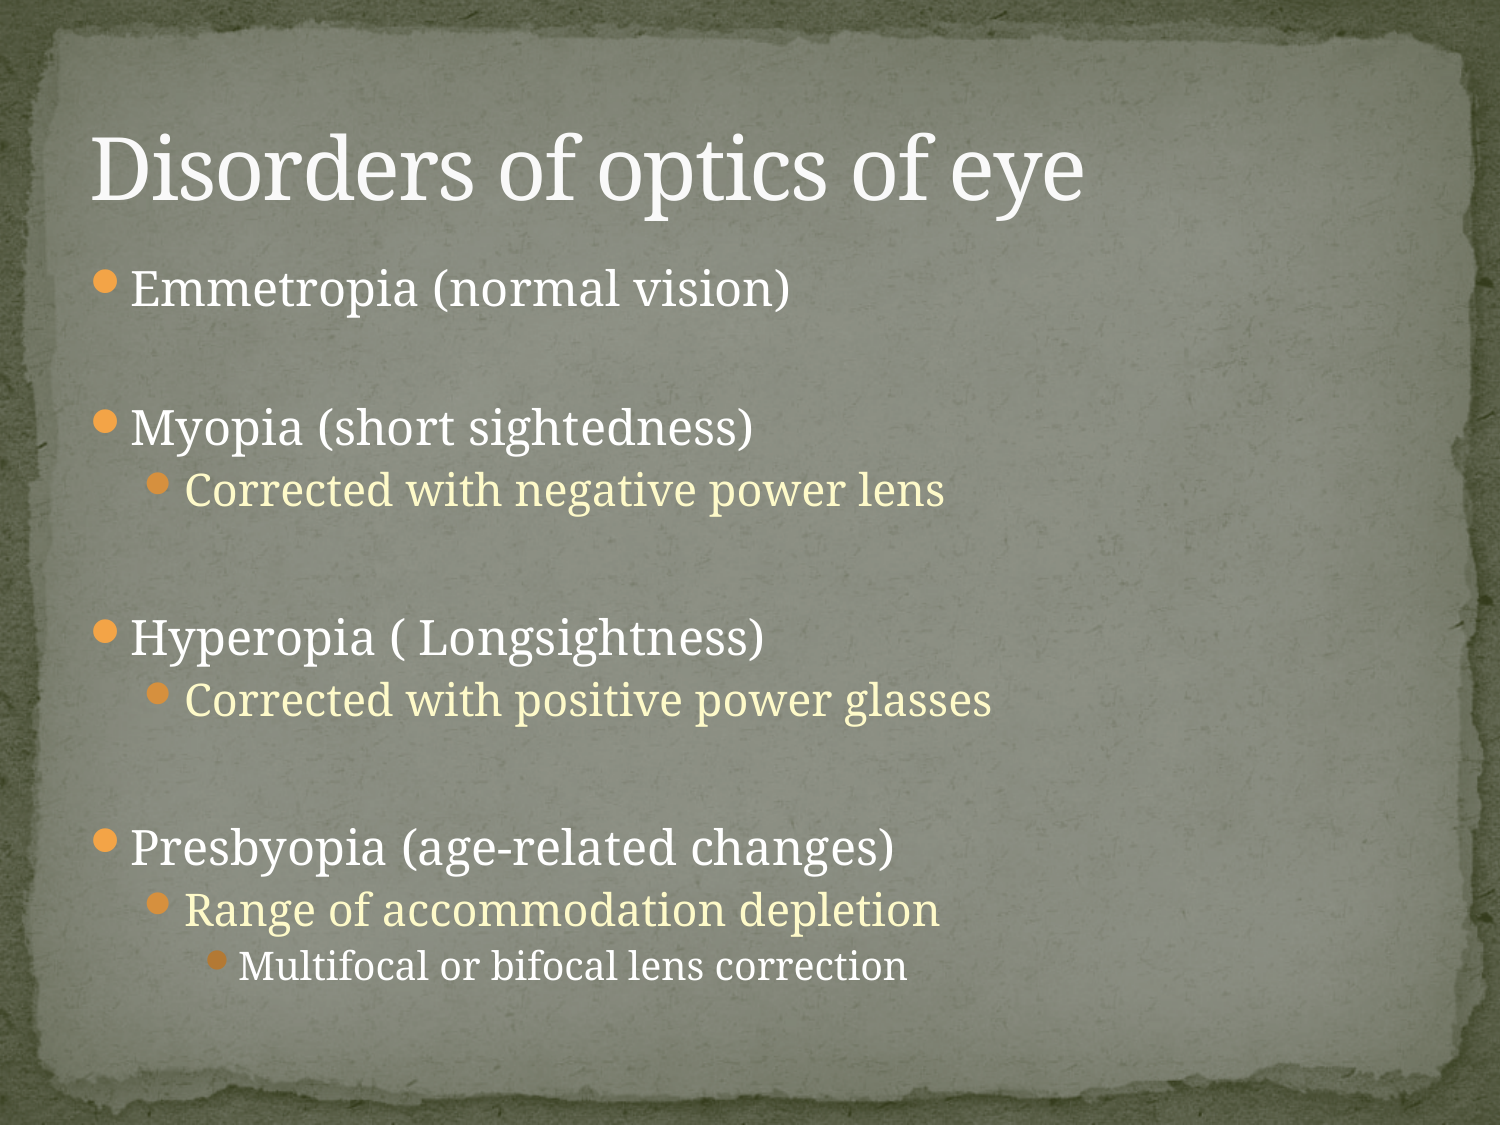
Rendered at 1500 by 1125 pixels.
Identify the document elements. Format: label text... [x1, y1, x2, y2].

title Disorders of optics of eye [74, 24, 1425, 225]
list Emmetropia (normal vision) Myopia (short sightedness) Corrected with negative power lens Hyperopia ( Longsightness) Corrected with positive power glasses Presbyopia (age-related changes) Range of accommodation depletion Multifocal or bifocal lens correction [75, 249, 1425, 1000]
